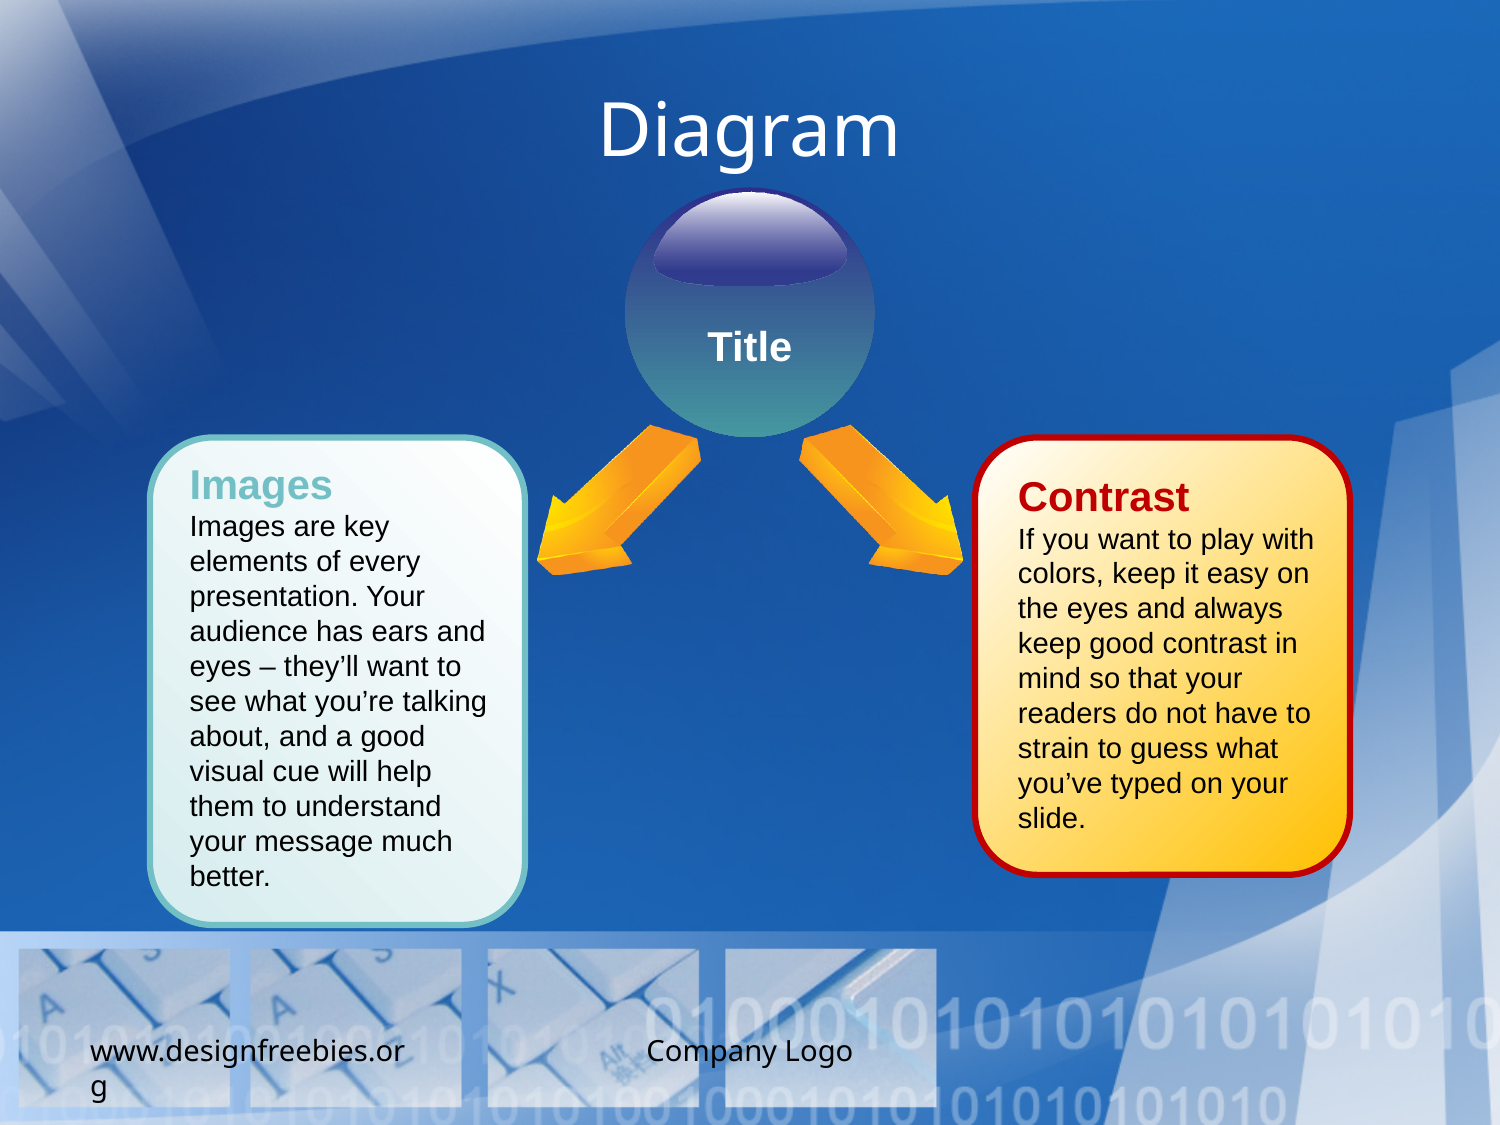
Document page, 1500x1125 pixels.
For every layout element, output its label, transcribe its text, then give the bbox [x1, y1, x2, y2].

footer Company Logo [512, 1024, 988, 1103]
text_box [149, 437, 525, 925]
text_box [974, 437, 1350, 875]
text_box [643, 378, 857, 438]
slide_number www.designfreebies.org [75, 1024, 425, 1103]
title Diagram [75, 32, 1425, 220]
text_box Contrast If you want to play with colors, keep it easy on the eyes and always keep good contrast in mind so that your readers do not have to strain to guess what you’ve typed on your slide. [1003, 462, 1338, 842]
text_box [624, 187, 875, 366]
picture [0, 0, 1500, 1125]
text_box Images Images are key elements of every presentation. Your audience has ears and eyes – they’ll want to see what you’re talking about, and a good visual cue will help them to understand your message much better. [174, 450, 510, 900]
text_box [653, 191, 847, 286]
text_box Title [637, 312, 863, 378]
